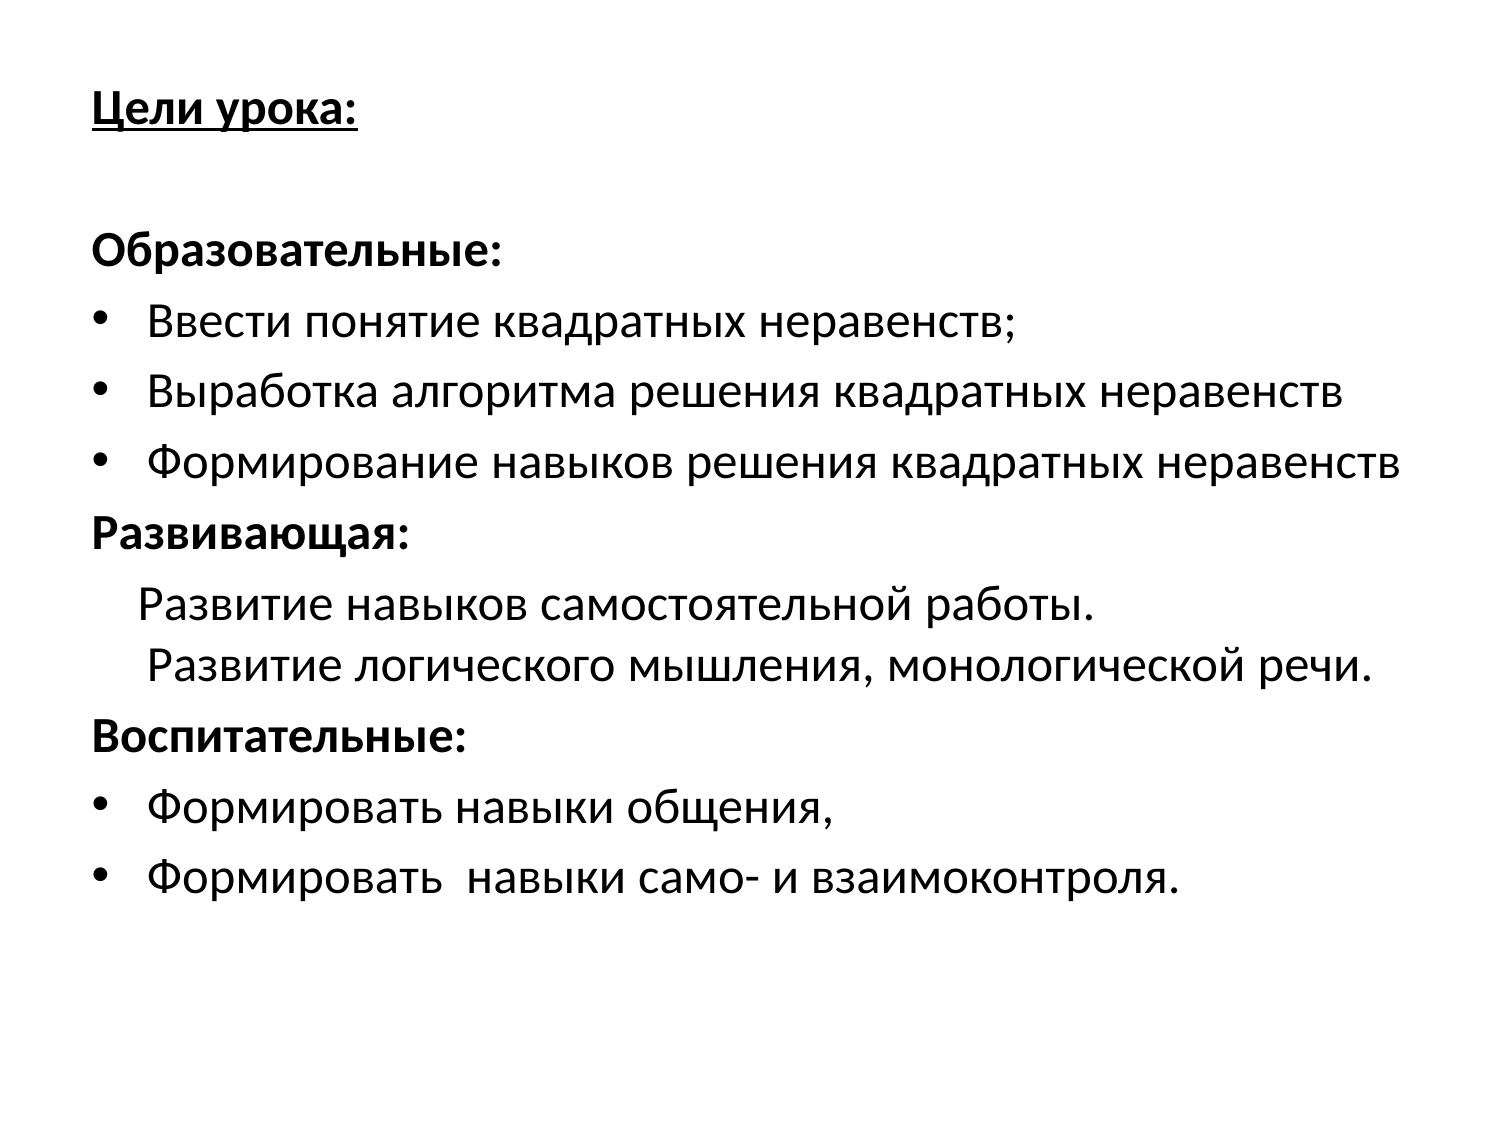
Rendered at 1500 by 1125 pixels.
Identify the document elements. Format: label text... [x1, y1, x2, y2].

list Цели урока: Образовательные: Ввести понятие квадратных неравенств; Выработка алгоритма решения квадратных неравенств Формирование навыков решения квадратных неравенств Развивающая: Развитие навыков самостоятельной работы. Развитие логического мышления, монологической речи. Воспитательные: Формировать навыки общения, Формировать навыки само- и взаимоконтроля. [76, 66, 1436, 1005]
